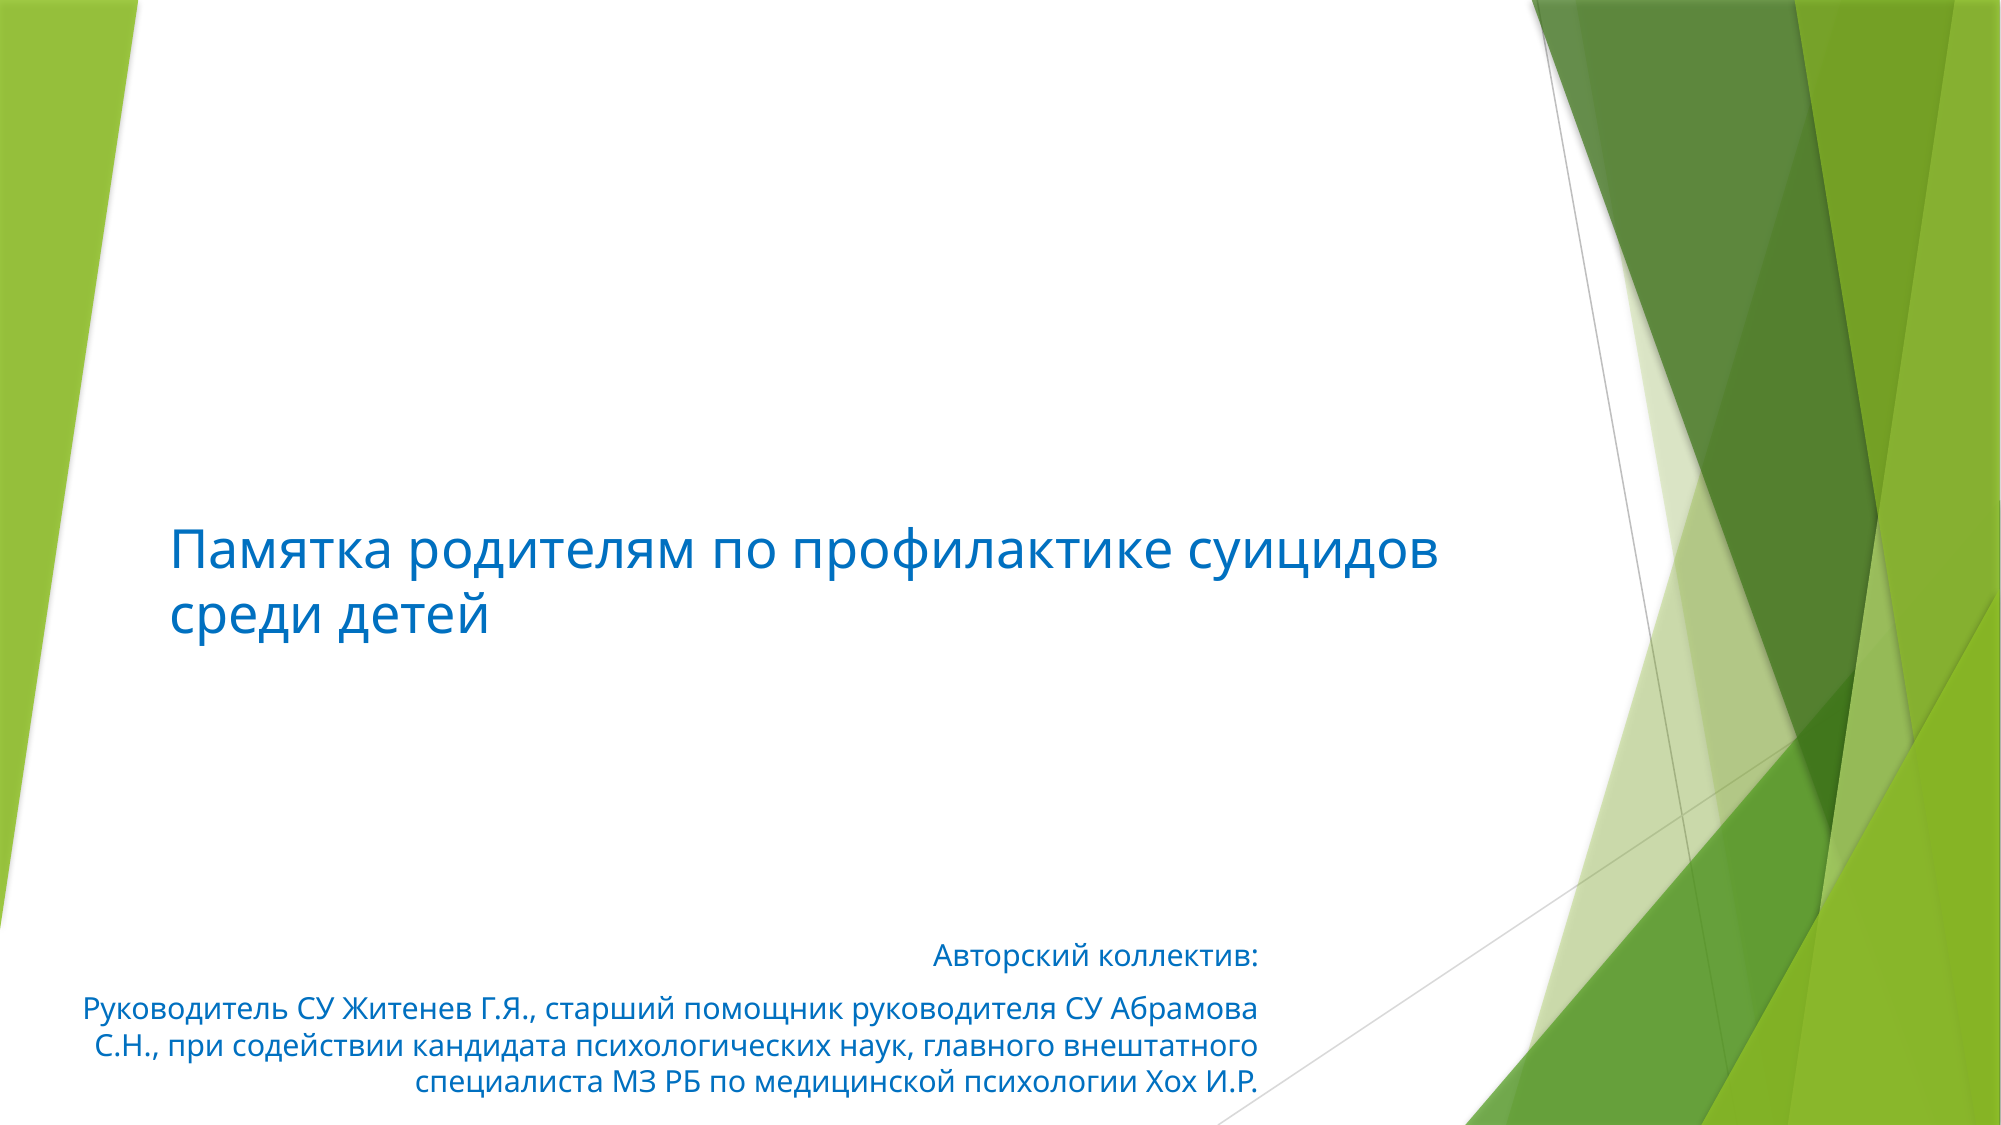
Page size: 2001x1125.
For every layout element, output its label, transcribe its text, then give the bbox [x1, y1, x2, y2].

subtitle Авторский коллектив: Руководитель СУ Житенев Г.Я., старший помощник руководителя СУ Абрамова С.Н., при содействии кандидата психологических наук, главного внештатного специалиста МЗ РБ по медицинской психологии Хох И.Р. [0, 928, 1275, 1109]
title Памятка родителям по профилактике суицидов среди детей [154, 245, 1573, 717]
